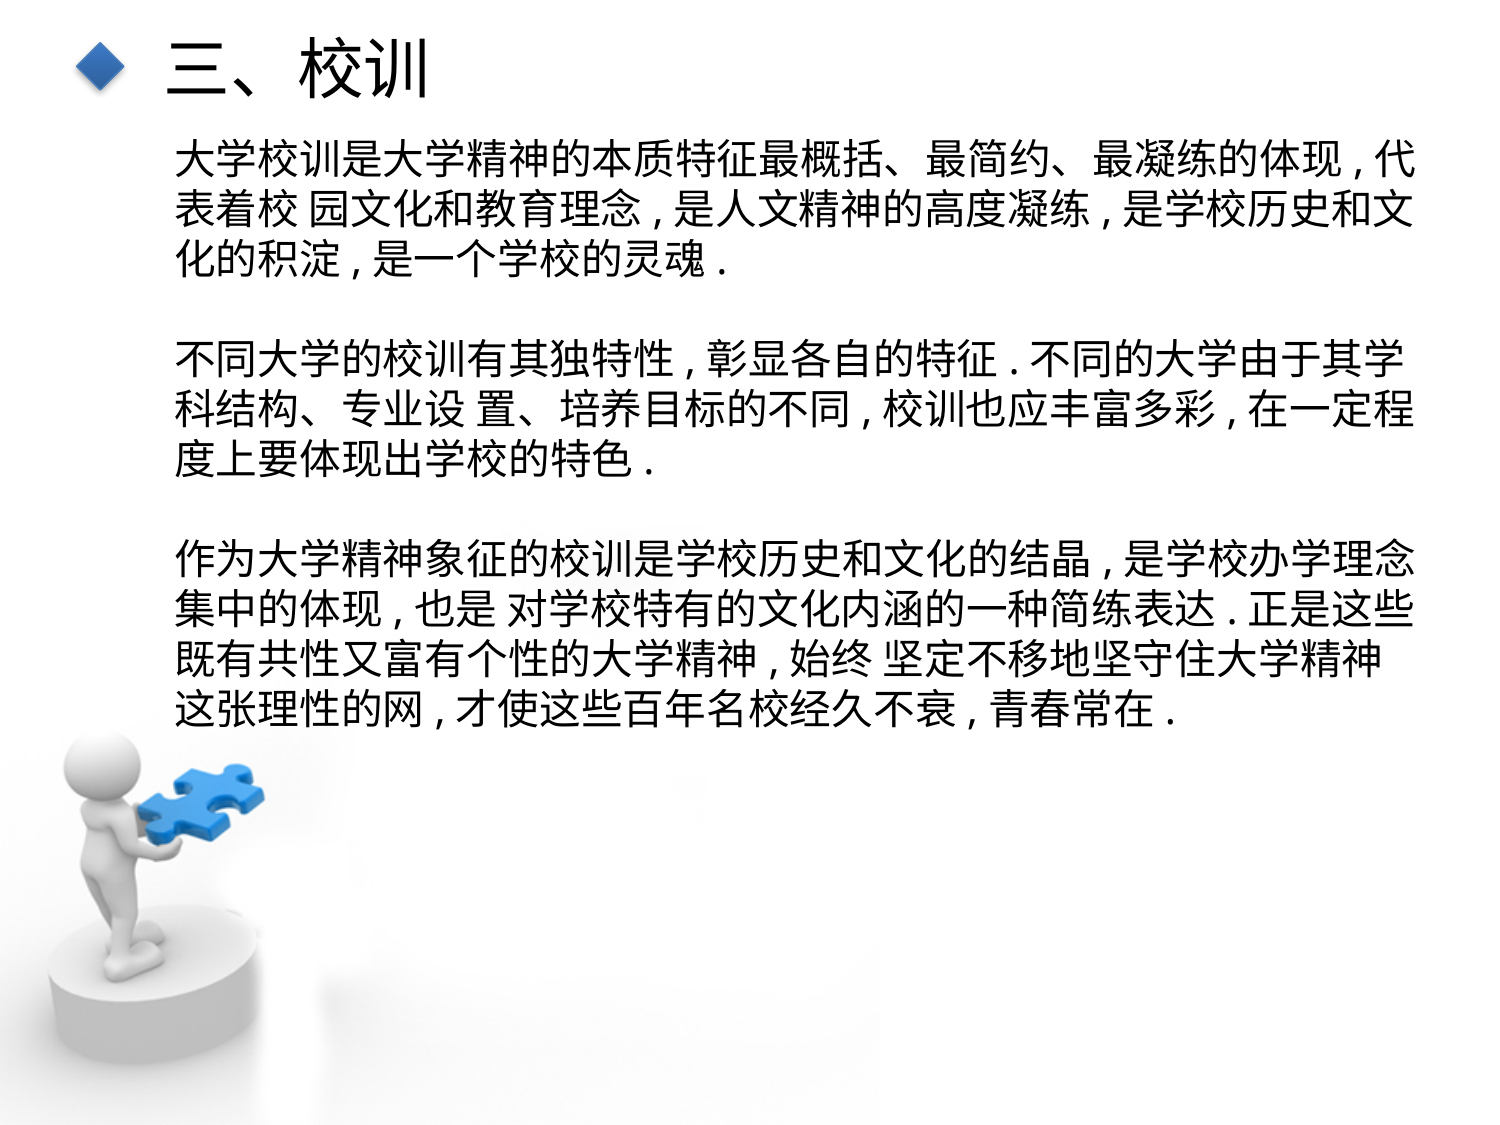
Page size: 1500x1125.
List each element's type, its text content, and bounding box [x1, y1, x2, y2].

picture [0, 0, 1500, 1125]
text_box 三、校训 [148, 19, 446, 114]
text_box 大学校训是大学精神的本质特征最概括、最简约、最凝练的体现,代表着校 园文化和教育理念,是人文精神的高度凝练,是学校历史和文化的积淀,是一个学校的灵魂. 不同大学的校训有其独特性,彰显各自的特征.不同的大学由于其学科结构、专业设 置、培养目标的不同,校训也应丰富多彩,在一定程度上要体现出学校的特色. 作为大学精神象征的校训是学校历史和文化的结晶,是学校办学理念集中的体现,也是 对学校特有的文化内涵的一种简练表达.正是这些既有共性又富有个性的大学精神,始终 坚定不移地坚守住大学精神这张理性的网,才使这些百年名校经久不衰,青春常在. [159, 125, 1435, 741]
text_box [76, 42, 125, 91]
